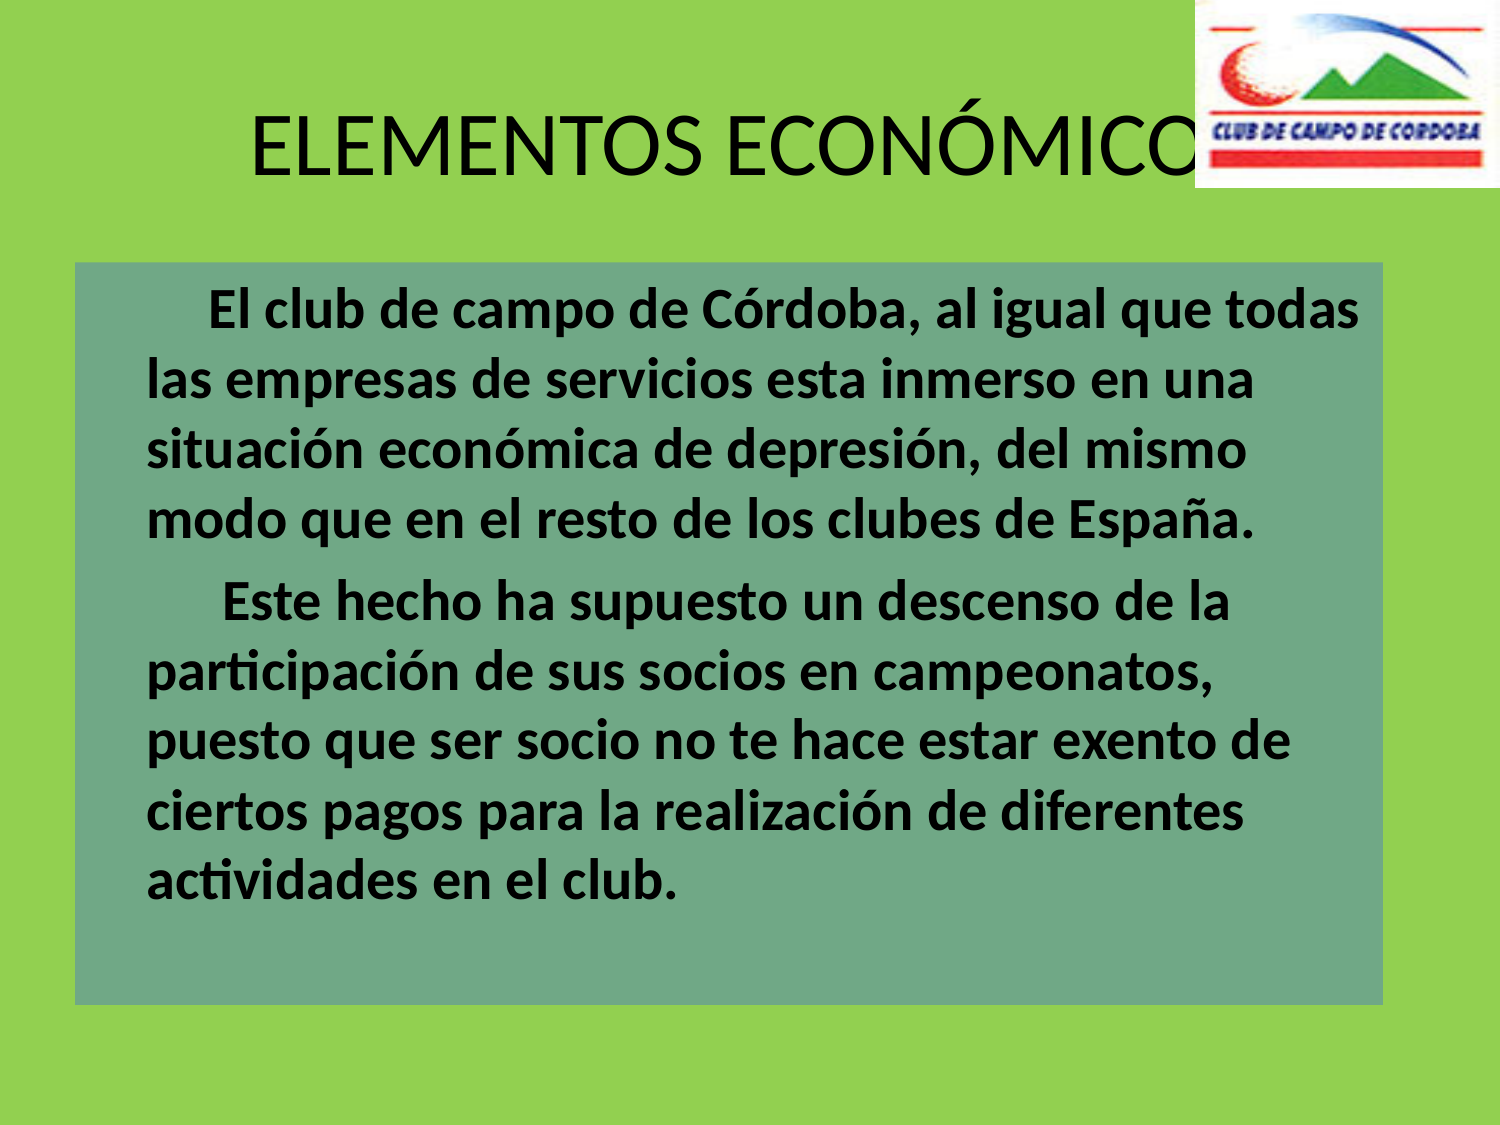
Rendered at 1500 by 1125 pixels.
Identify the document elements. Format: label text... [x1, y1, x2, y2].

title ELEMENTOS ECONÓMICOS [74, 44, 1426, 233]
picture [1195, 0, 1500, 188]
list El club de campo de Córdoba, al igual que todas las empresas de servicios esta inmerso en una situación económica de depresión, del mismo modo que en el resto de los clubes de España. Este hecho ha supuesto un descenso de la participación de sus socios en campeonatos, puesto que ser socio no te hace estar exento de ciertos pagos para la realización de diferentes actividades en el club. [74, 262, 1384, 1006]
